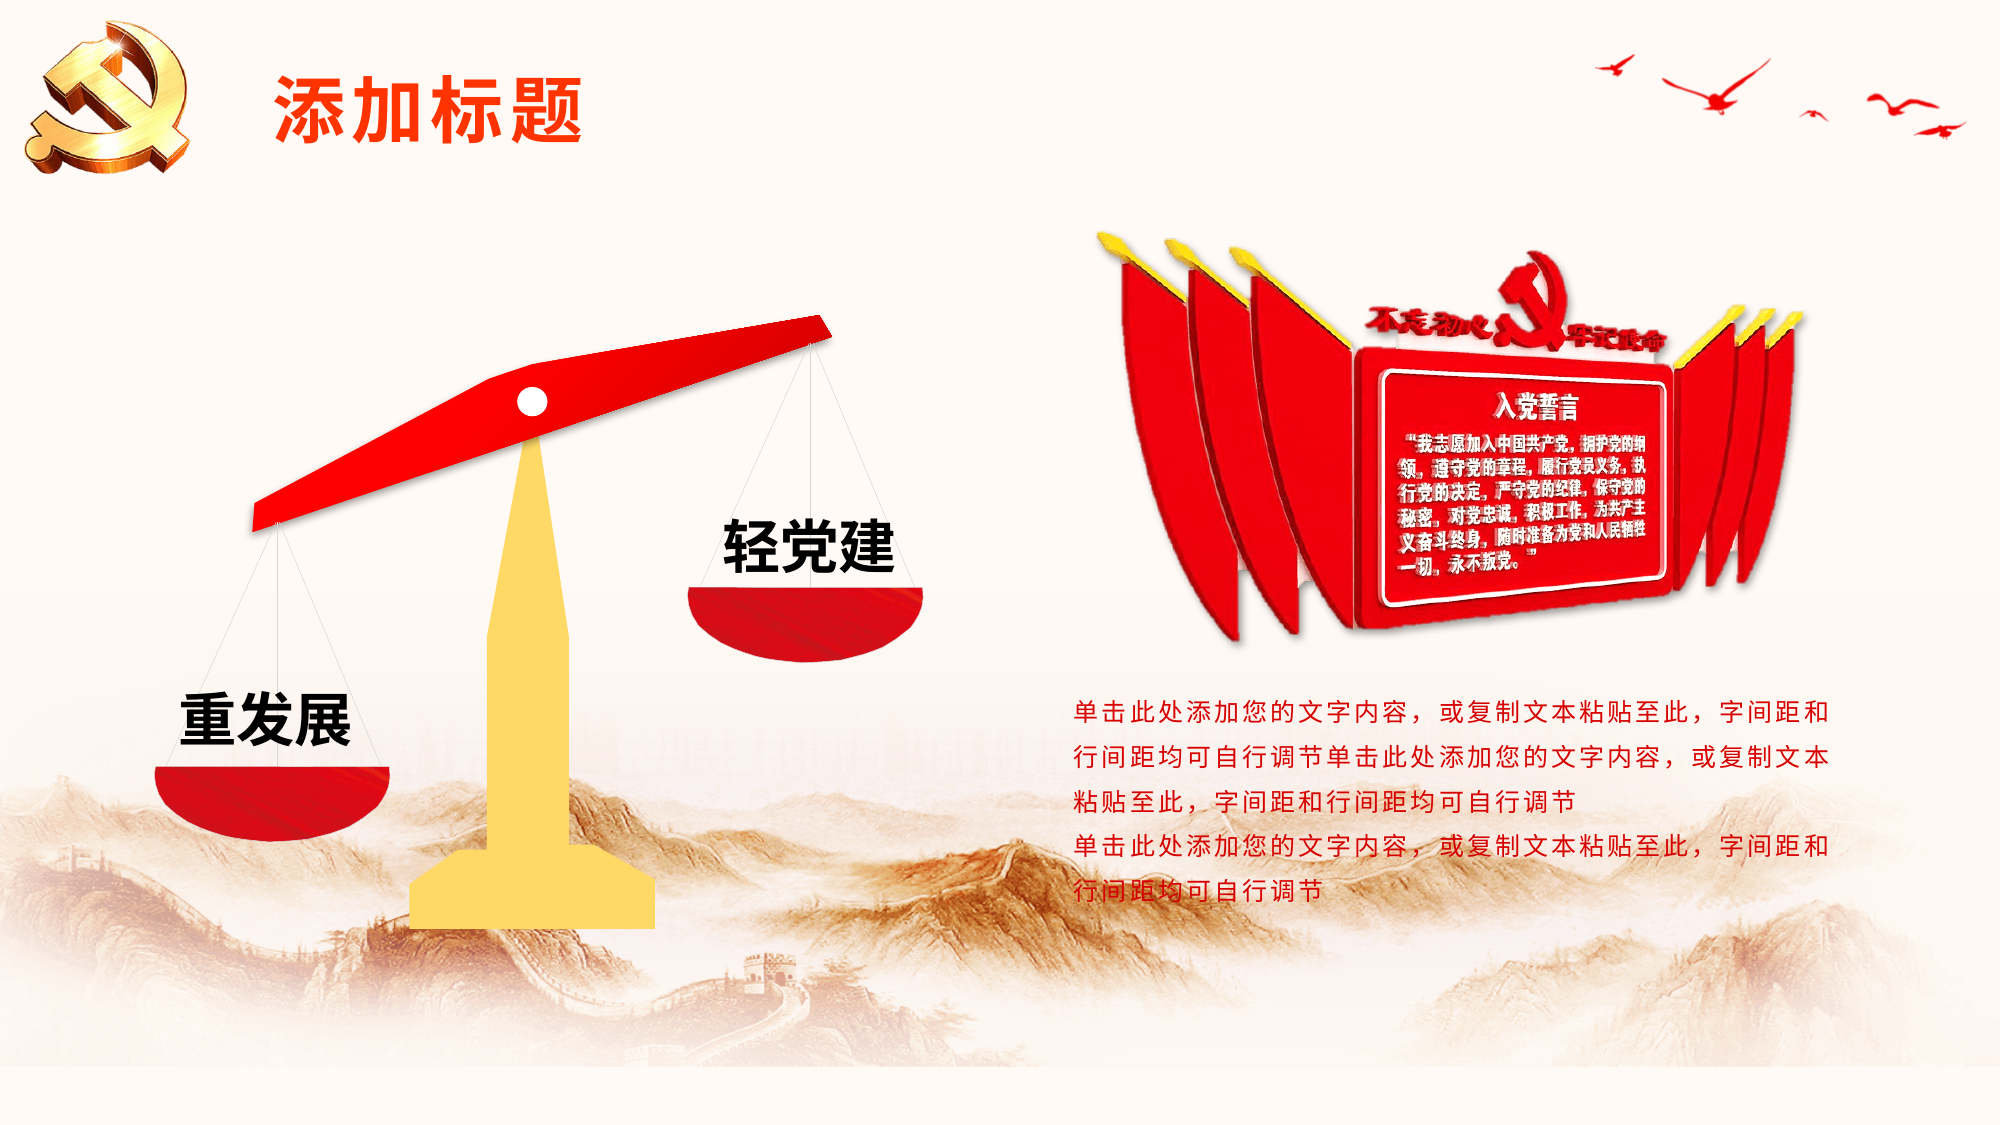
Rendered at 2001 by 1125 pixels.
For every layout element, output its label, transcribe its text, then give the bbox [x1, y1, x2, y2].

picture [20, 7, 195, 187]
list 添加标题 [257, 56, 1676, 160]
picture [1595, 54, 1967, 141]
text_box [154, 315, 924, 930]
picture [0, 220, 2001, 1067]
text_box 单击此处添加您的文字内容，或复制文本粘贴至此，字间距和行间距均可自行调节单击此处添加您的文字内容，或复制文本粘贴至此，字间距和行间距均可自行调节 单击此处添加您的文字内容，或复制文本粘贴至此，字间距和行间距均可自行调节 [1059, 673, 1874, 958]
